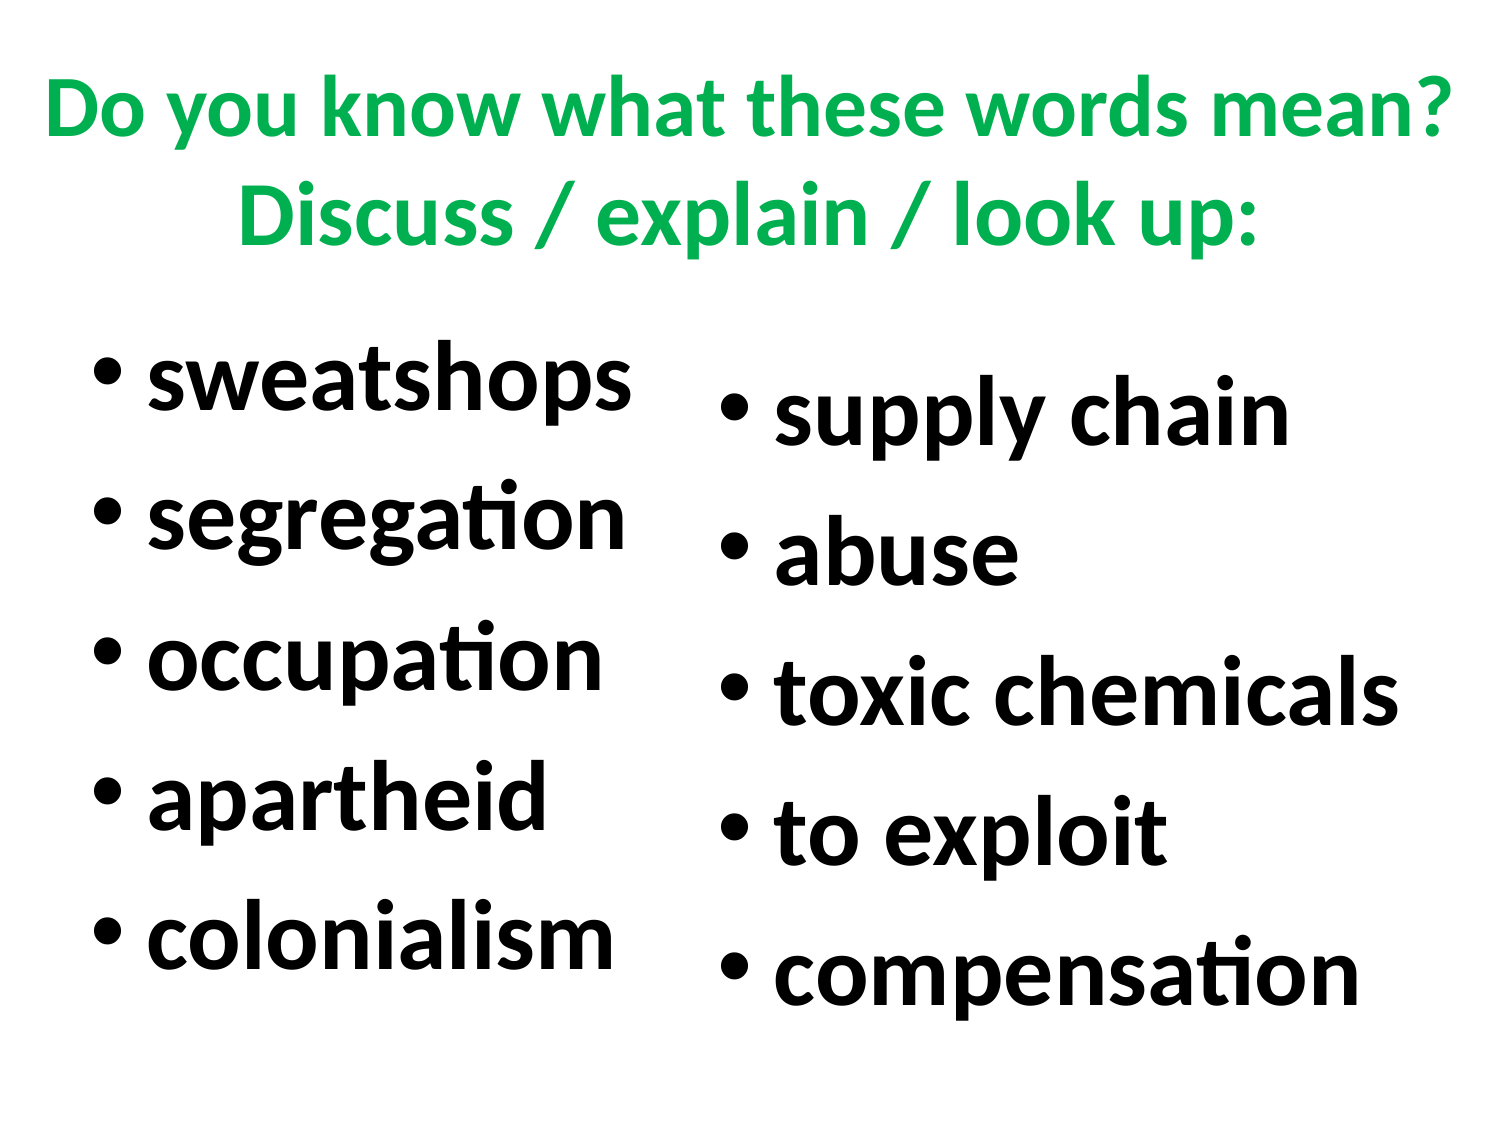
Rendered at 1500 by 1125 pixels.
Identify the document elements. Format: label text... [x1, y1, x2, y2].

title Do you know what these words mean? Discuss / explain / look up: [17, 45, 1483, 268]
list supply chain abuse toxic chemicals to exploit compensation [702, 338, 1425, 1083]
list sweatshops segregation occupation apartheid colonialism [75, 302, 738, 1059]
